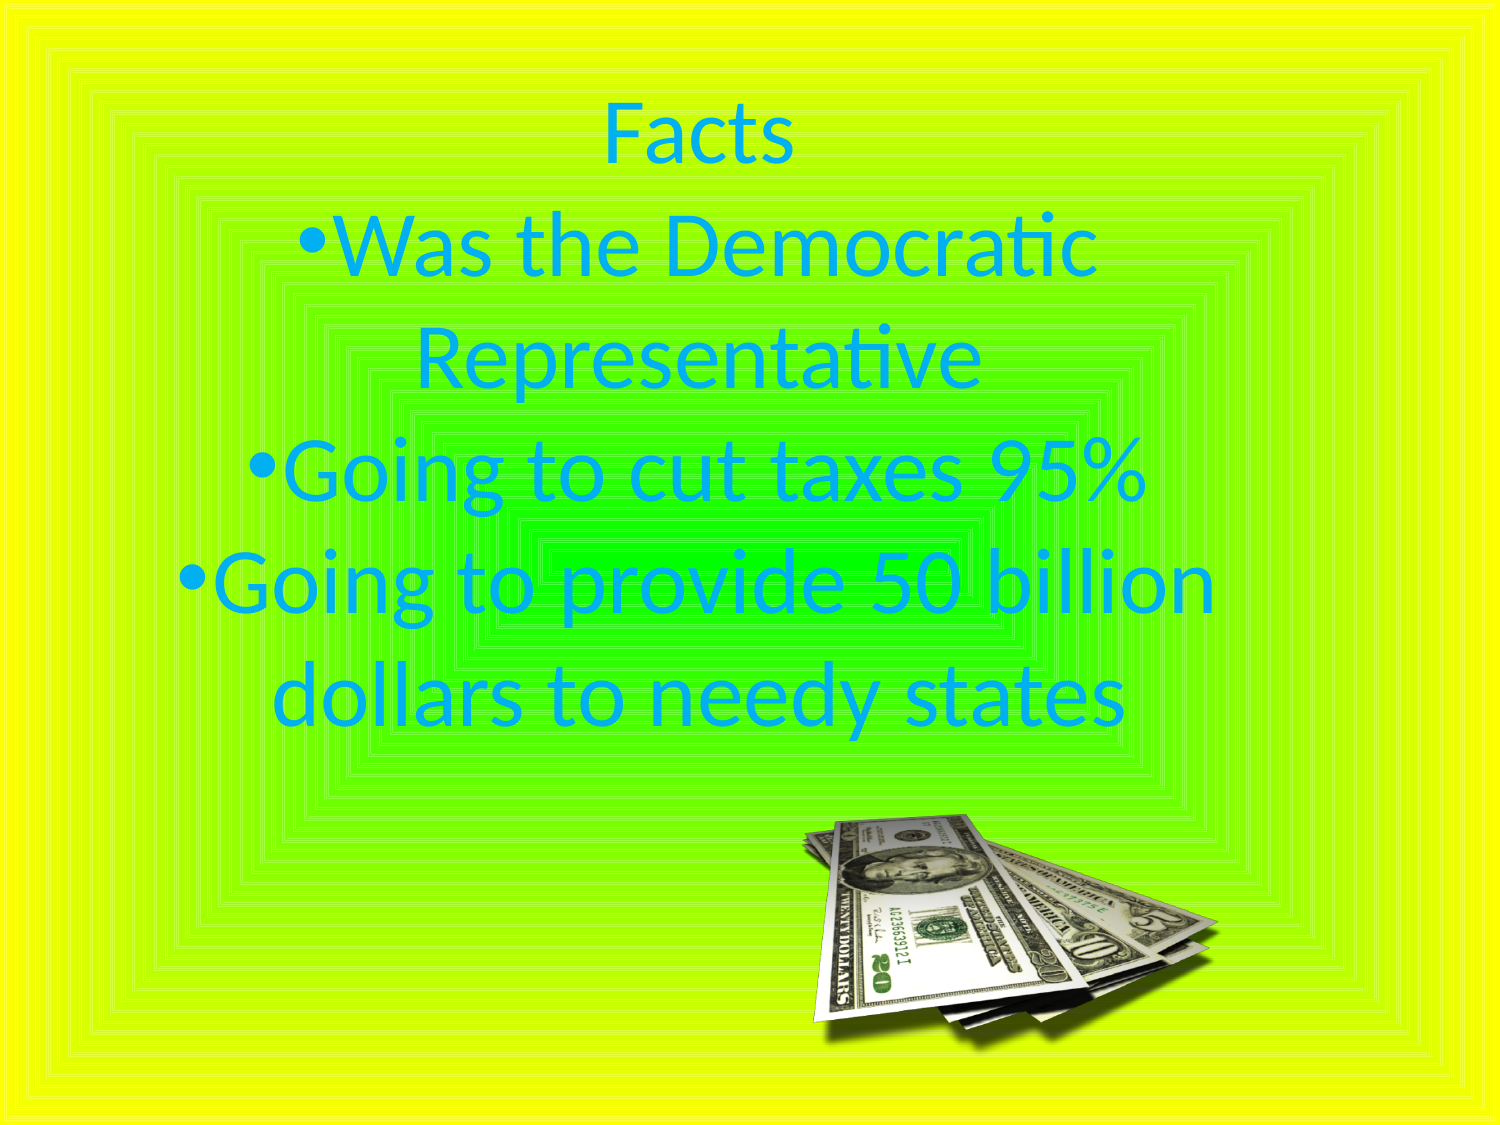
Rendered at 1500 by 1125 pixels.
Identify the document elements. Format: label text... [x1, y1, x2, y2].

picture [799, 812, 1225, 1060]
text_box Facts Was the Democratic Representative Going to cut taxes 95% Going to provide 50 billion dollars to needy states [99, 62, 1299, 753]
